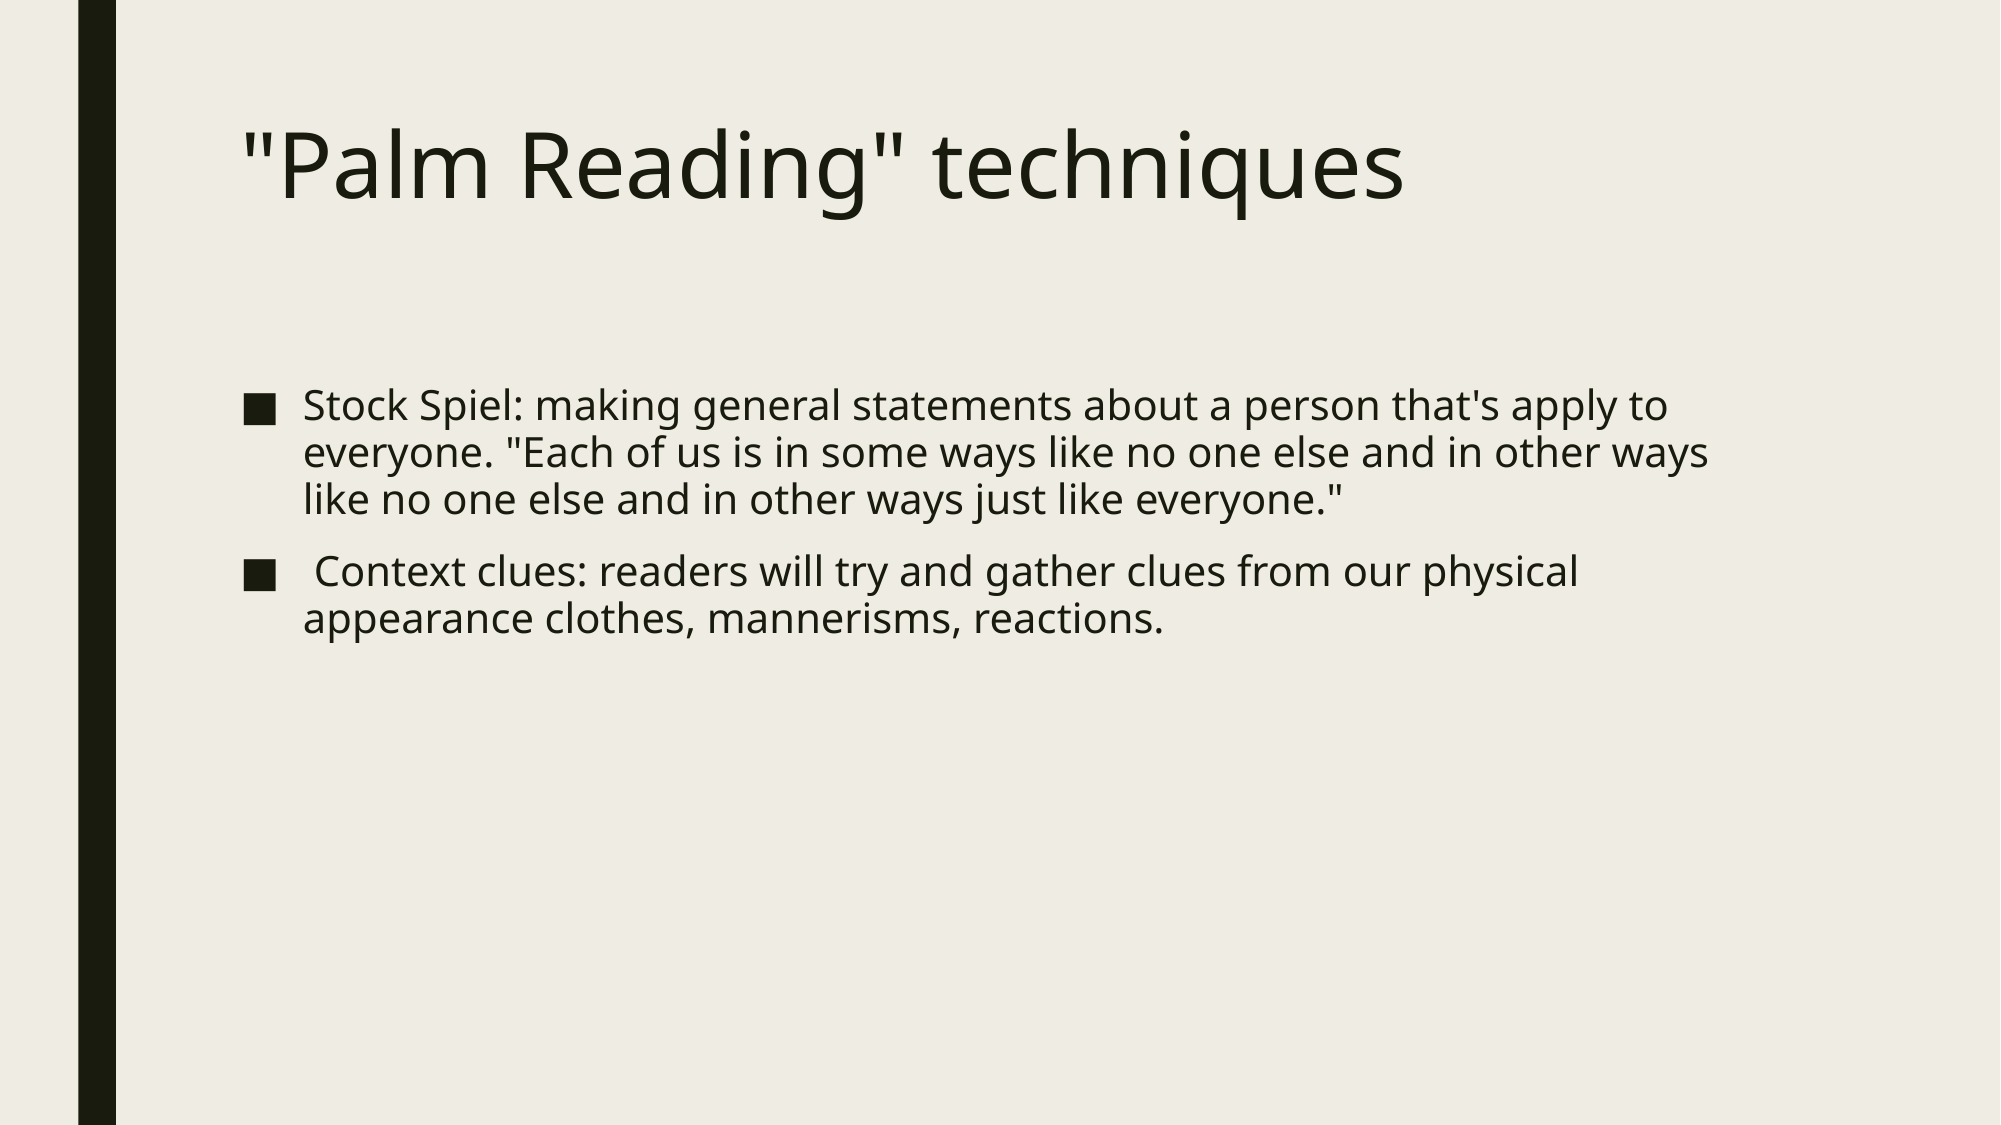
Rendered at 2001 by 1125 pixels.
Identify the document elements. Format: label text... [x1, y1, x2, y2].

list Stock Spiel: making general statements about a person that's apply to everyone. "Each of us is in some ways like no one else and in other ways like no one else and in other ways just like everyone." Context clues: readers will try and gather clues from our physical appearance clothes, mannerisms, reactions. [225, 375, 1800, 963]
title "Palm Reading" techniques [225, 112, 1800, 357]
